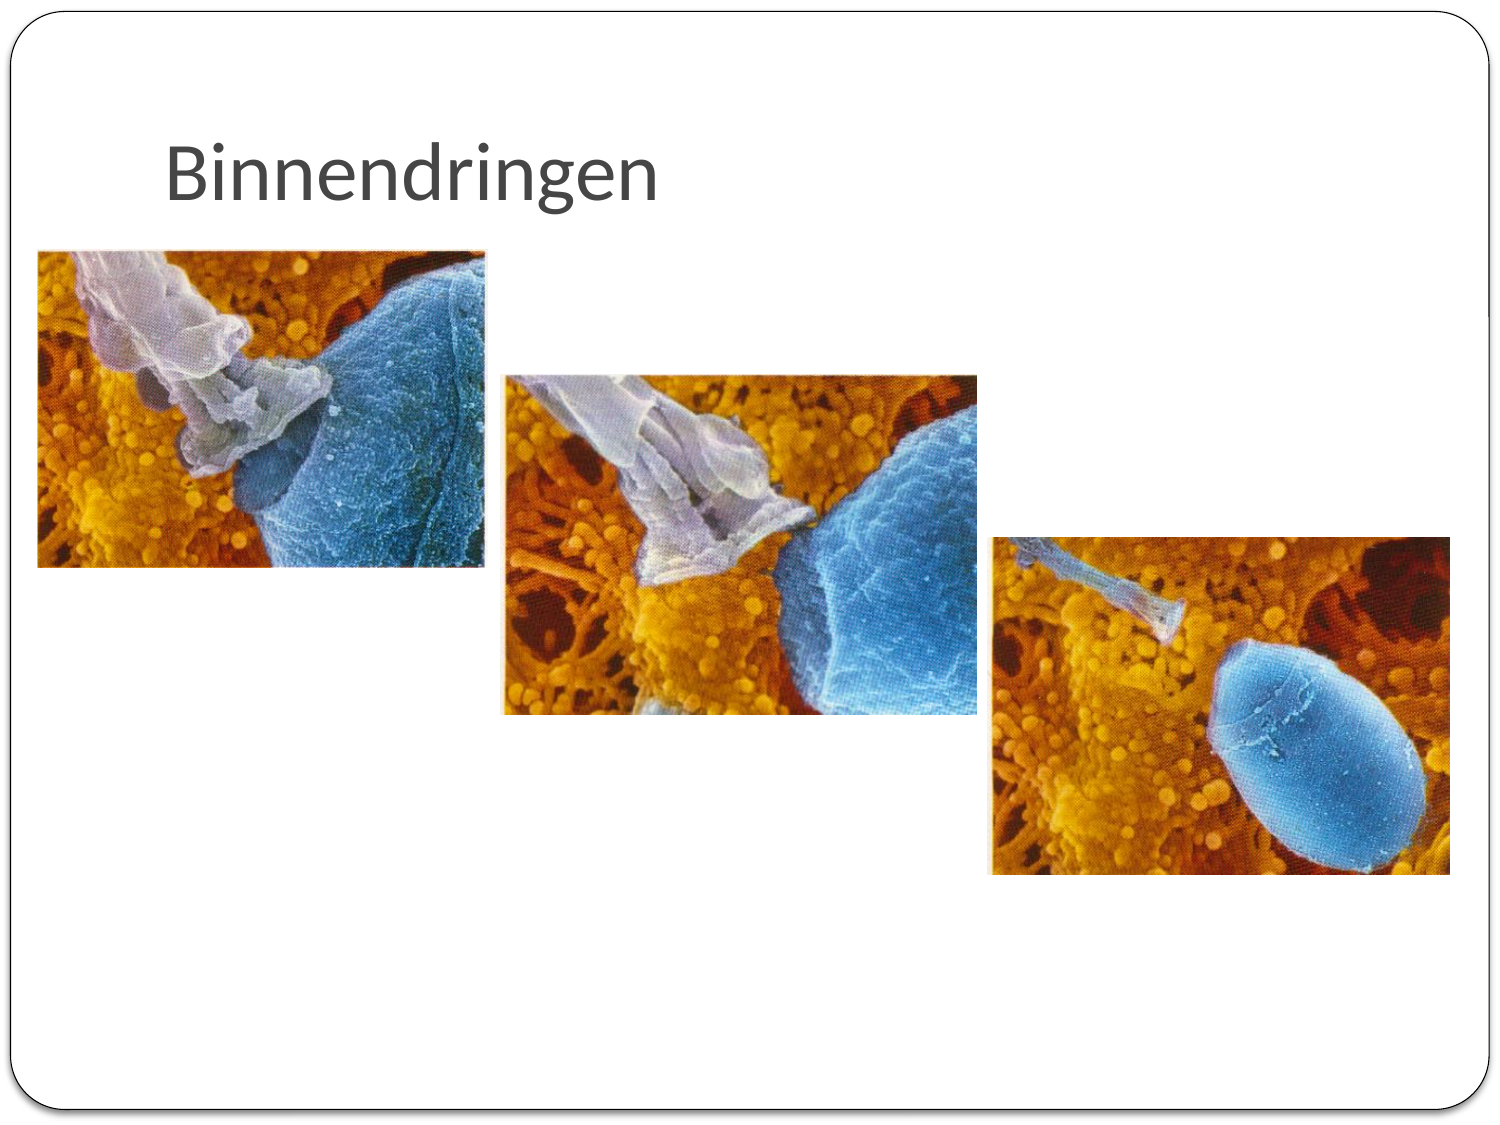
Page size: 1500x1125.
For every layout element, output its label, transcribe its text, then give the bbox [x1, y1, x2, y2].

title Binnendringen [150, 45, 1425, 233]
picture [37, 249, 488, 568]
picture [499, 374, 977, 716]
picture [987, 537, 1451, 875]
